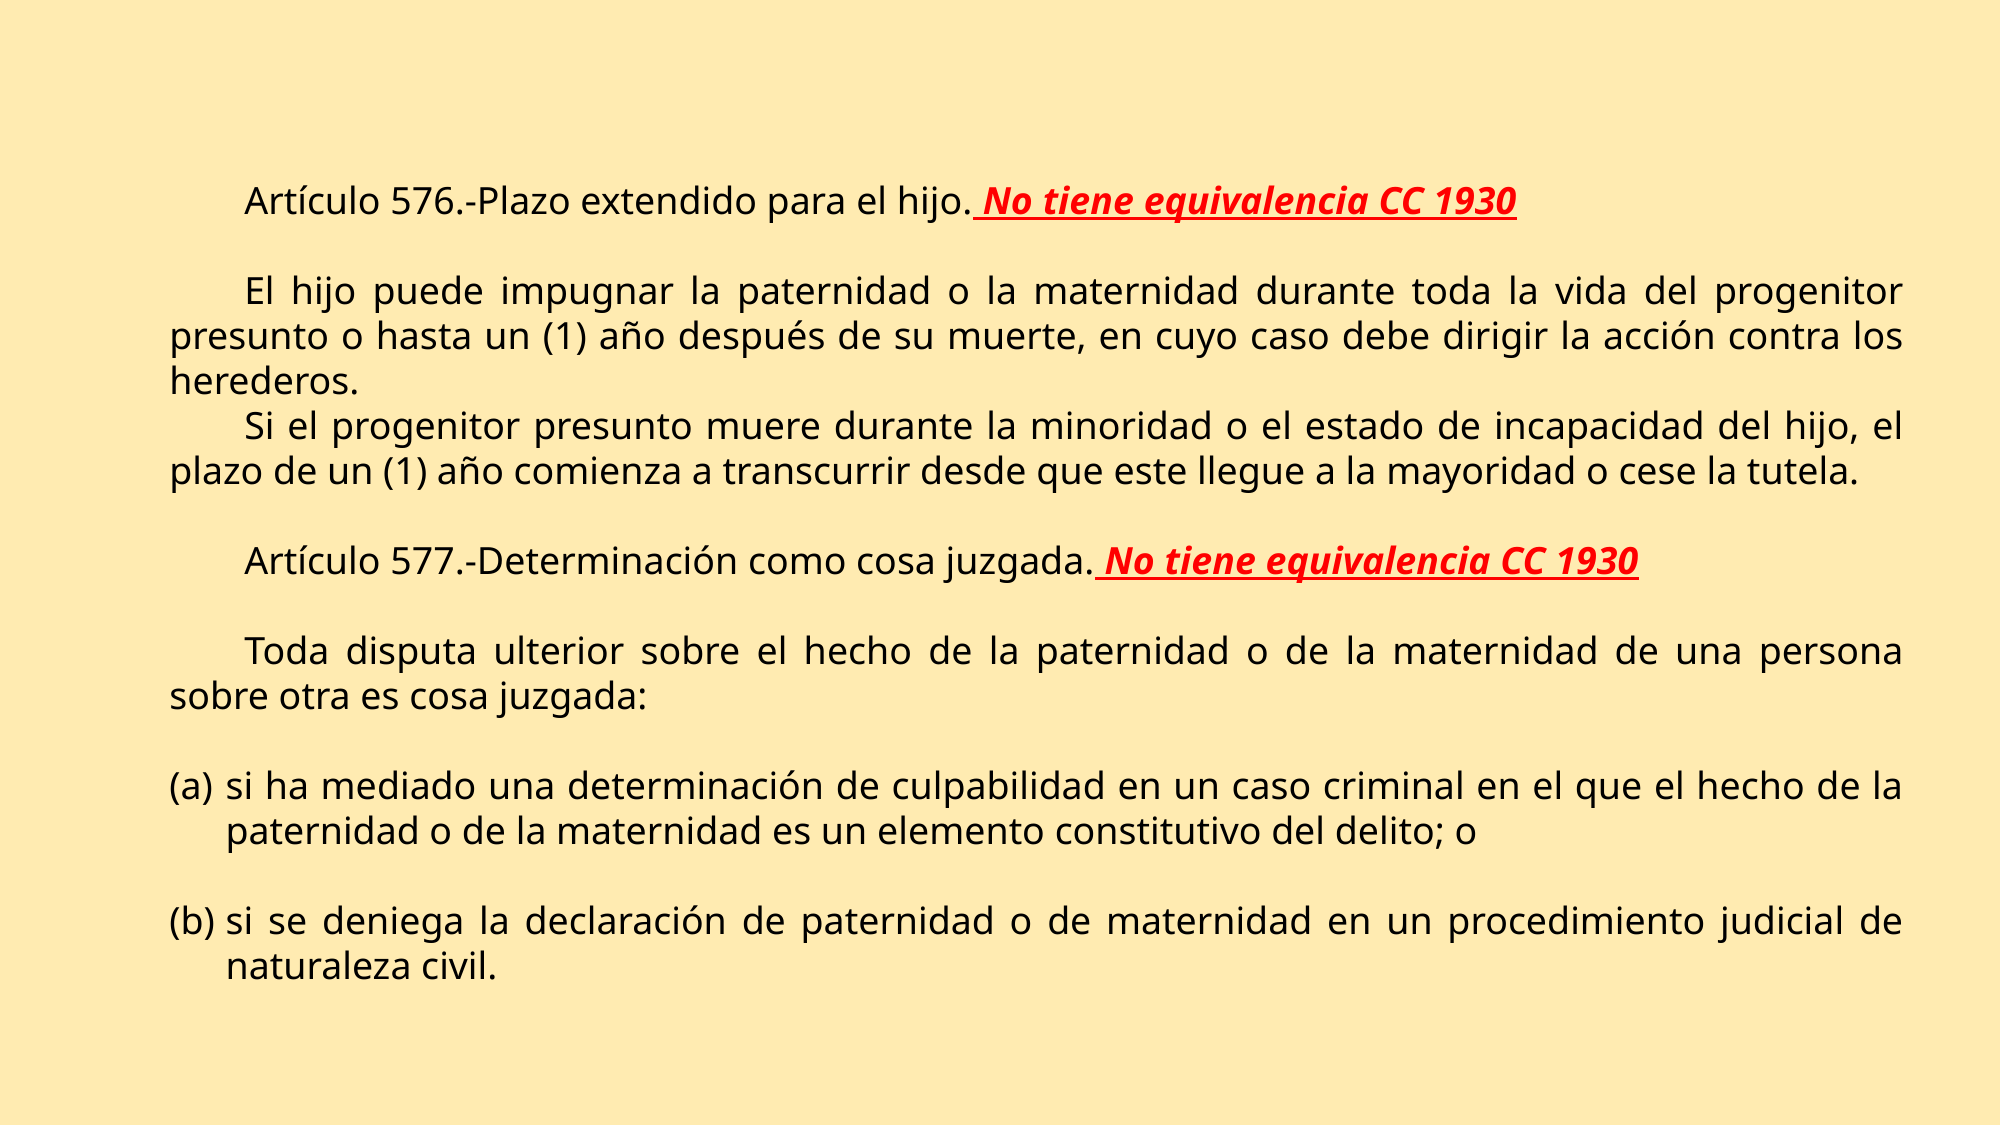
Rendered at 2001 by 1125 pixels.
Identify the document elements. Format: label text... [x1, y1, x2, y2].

text_box Artículo 576.-Plazo extendido para el hijo. No tiene equivalencia CC 1930 El hijo puede impugnar la paternidad o la maternidad durante toda la vida del progenitor presunto o hasta un (1) año después de su muerte, en cuyo caso debe dirigir la acción contra los herederos. Si el progenitor presunto muere durante la minoridad o el estado de incapacidad del hijo, el plazo de un (1) año comienza a transcurrir desde que este llegue a la mayoridad o cese la tutela. Artículo 577.-Determinación como cosa juzgada. No tiene equivalencia CC 1930 Toda disputa ulterior sobre el hecho de la paternidad o de la maternidad de una persona sobre otra es cosa juzgada: si ha mediado una determinación de culpabilidad en un caso criminal en el que el hecho de la paternidad o de la maternidad es un elemento constitutivo del delito; o si se deniega la declaración de paternidad o de maternidad en un procedimiento judicial de naturaleza civil. [154, 124, 1920, 1040]
